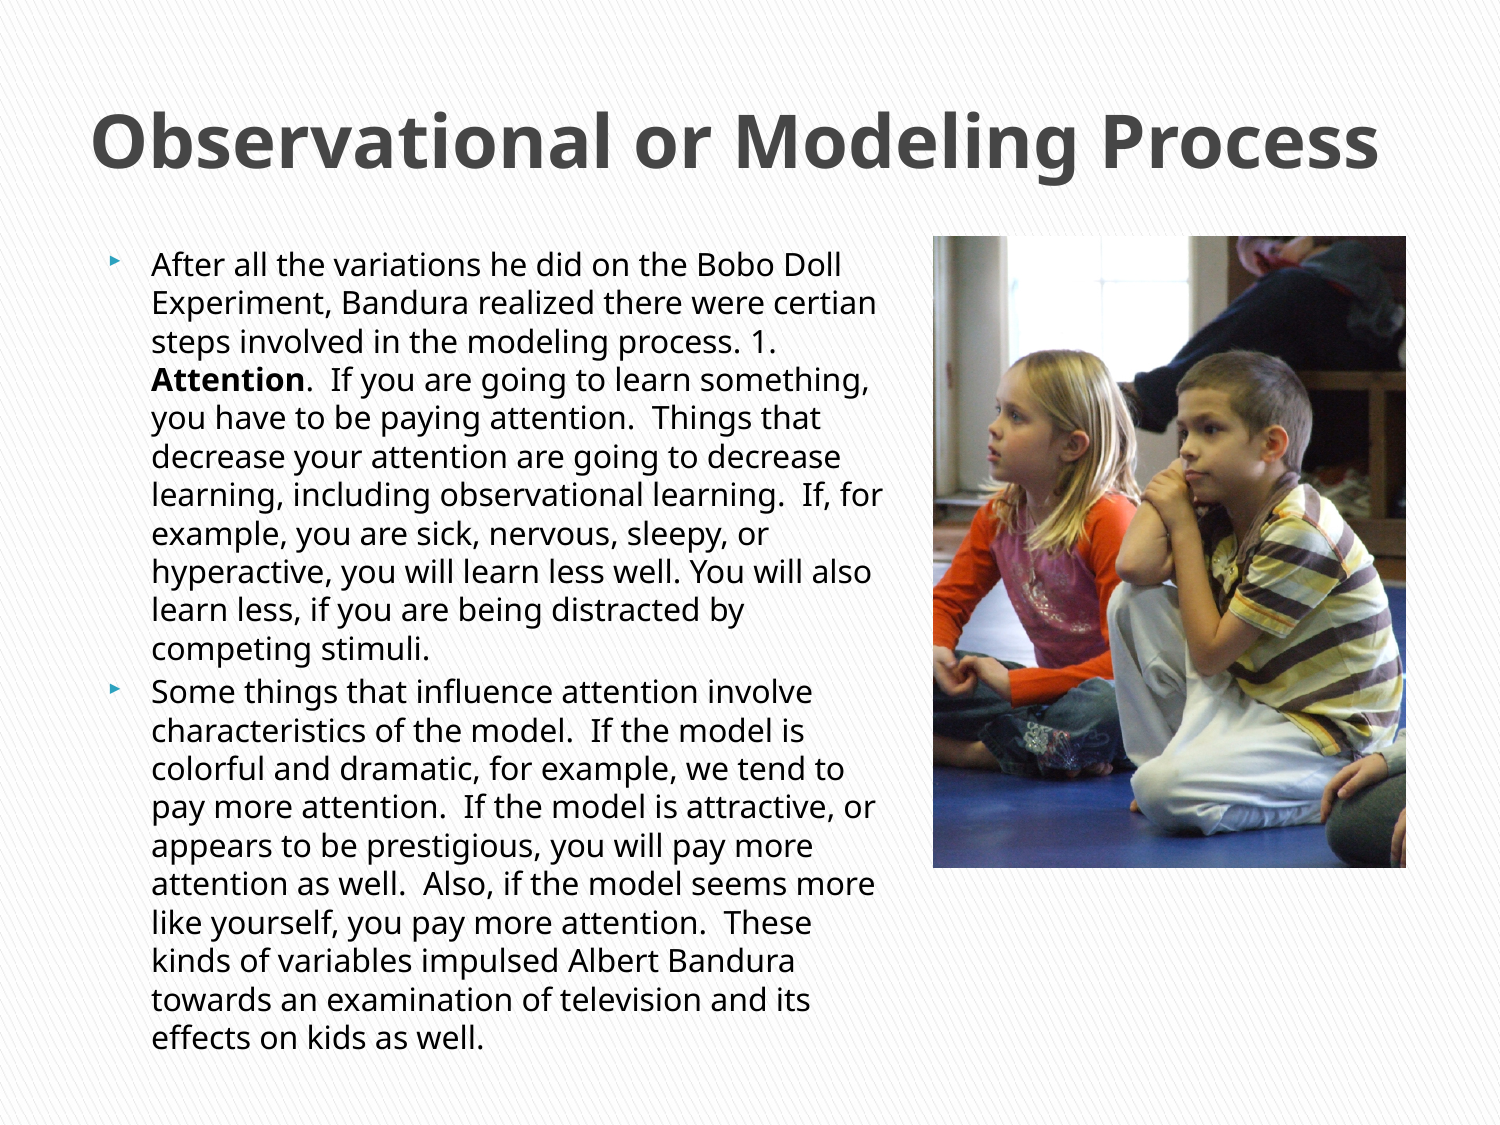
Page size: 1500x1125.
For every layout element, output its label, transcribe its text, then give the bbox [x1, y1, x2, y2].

list After all the variations he did on the Bobo Doll Experiment, Bandura realized there were certian steps involved in the modeling process. 1. Attention. If you are going to learn something, you have to be paying attention. Things that decrease your attention are going to decrease learning, including observational learning. If, for example, you are sick, nervous, sleepy, or hyperactive, you will learn less well. You will also learn less, if you are being distracted by competing stimuli. Some things that influence attention involve characteristics of the model. If the model is colorful and dramatic, for example, we tend to pay more attention. If the model is attractive, or appears to be prestigious, you will pay more attention as well. Also, if the model seems more like yourself, you pay more attention. These kinds of variables impulsed Albert Bandura towards an examination of television and its effects on kids as well. [75, 236, 903, 1079]
title Observational or Modeling Process [75, 44, 1425, 233]
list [932, 236, 1407, 868]
